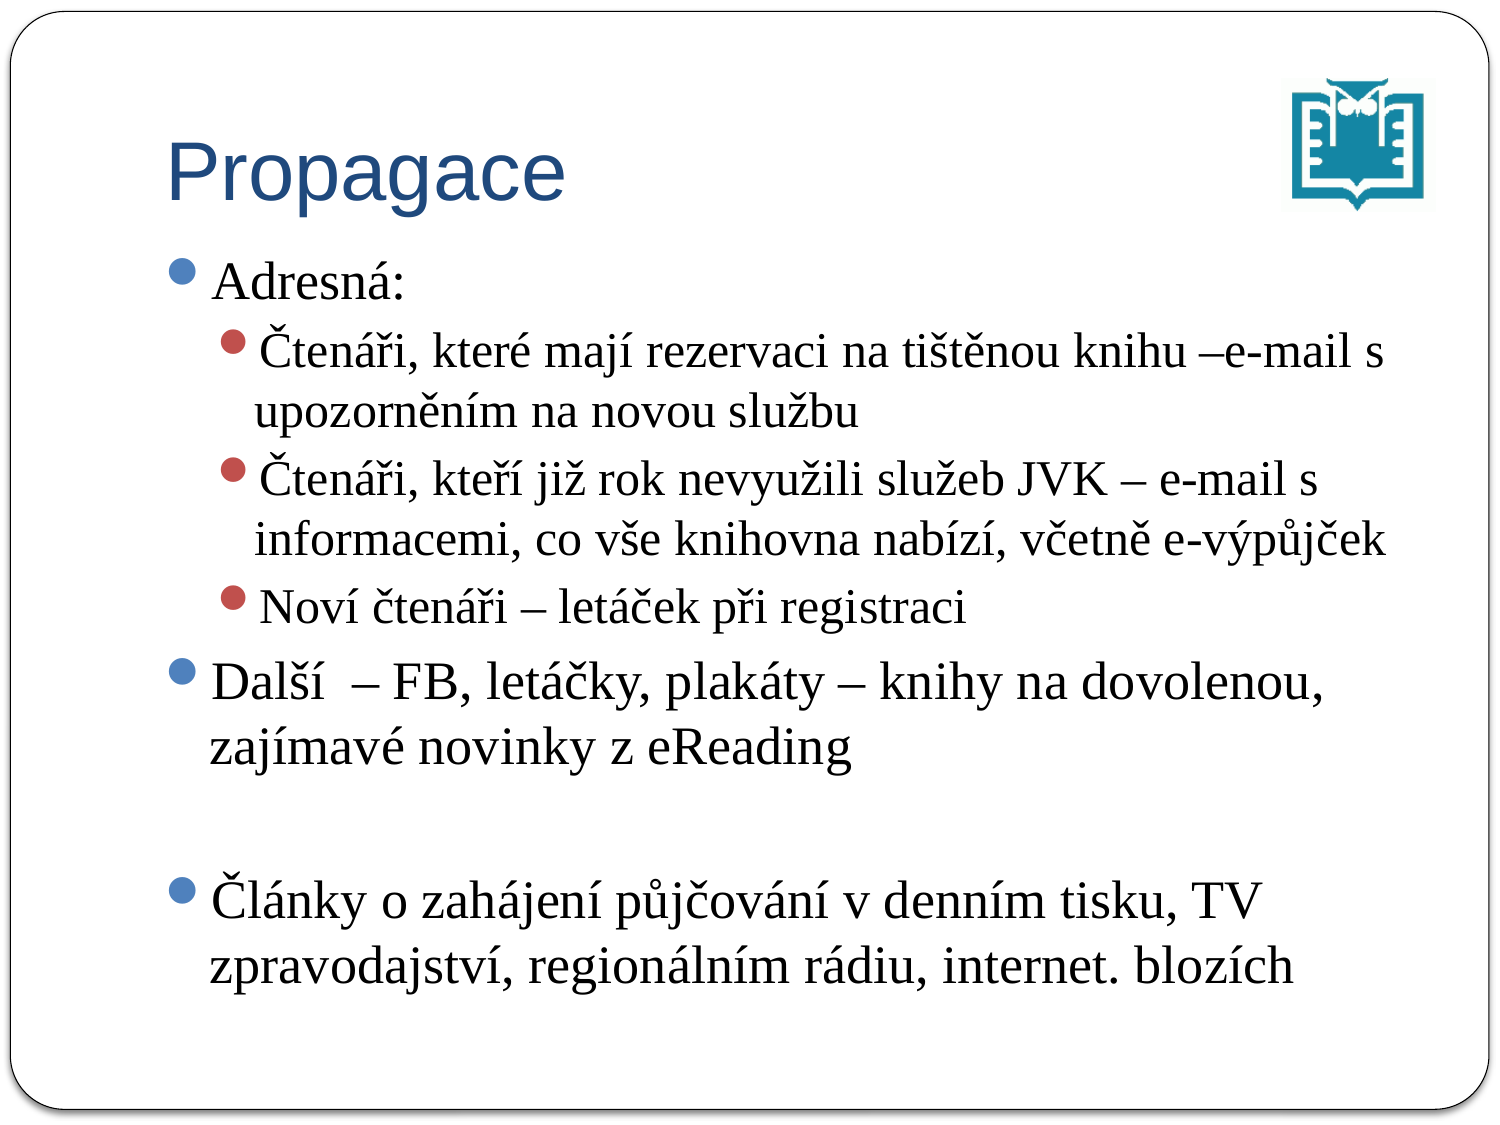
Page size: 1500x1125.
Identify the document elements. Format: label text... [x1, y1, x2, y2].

picture [1281, 77, 1436, 212]
title Propagace [149, 44, 1426, 233]
list Adresná: Čtenáři, které mají rezervaci na tištěnou knihu –e-mail s upozorněním na novou službu Čtenáři, kteří již rok nevyužili služeb JVK – e-mail s informacemi, co vše knihovna nabízí, včetně e-výpůjček Noví čtenáři – letáček při registraci Další – FB, letáčky, plakáty – knihy na dovolenou, zajímavé novinky z eReading Články o zahájení půjčování v denním tisku, TV zpravodajství, regionálním rádiu, internet. blozích [149, 237, 1430, 1044]
